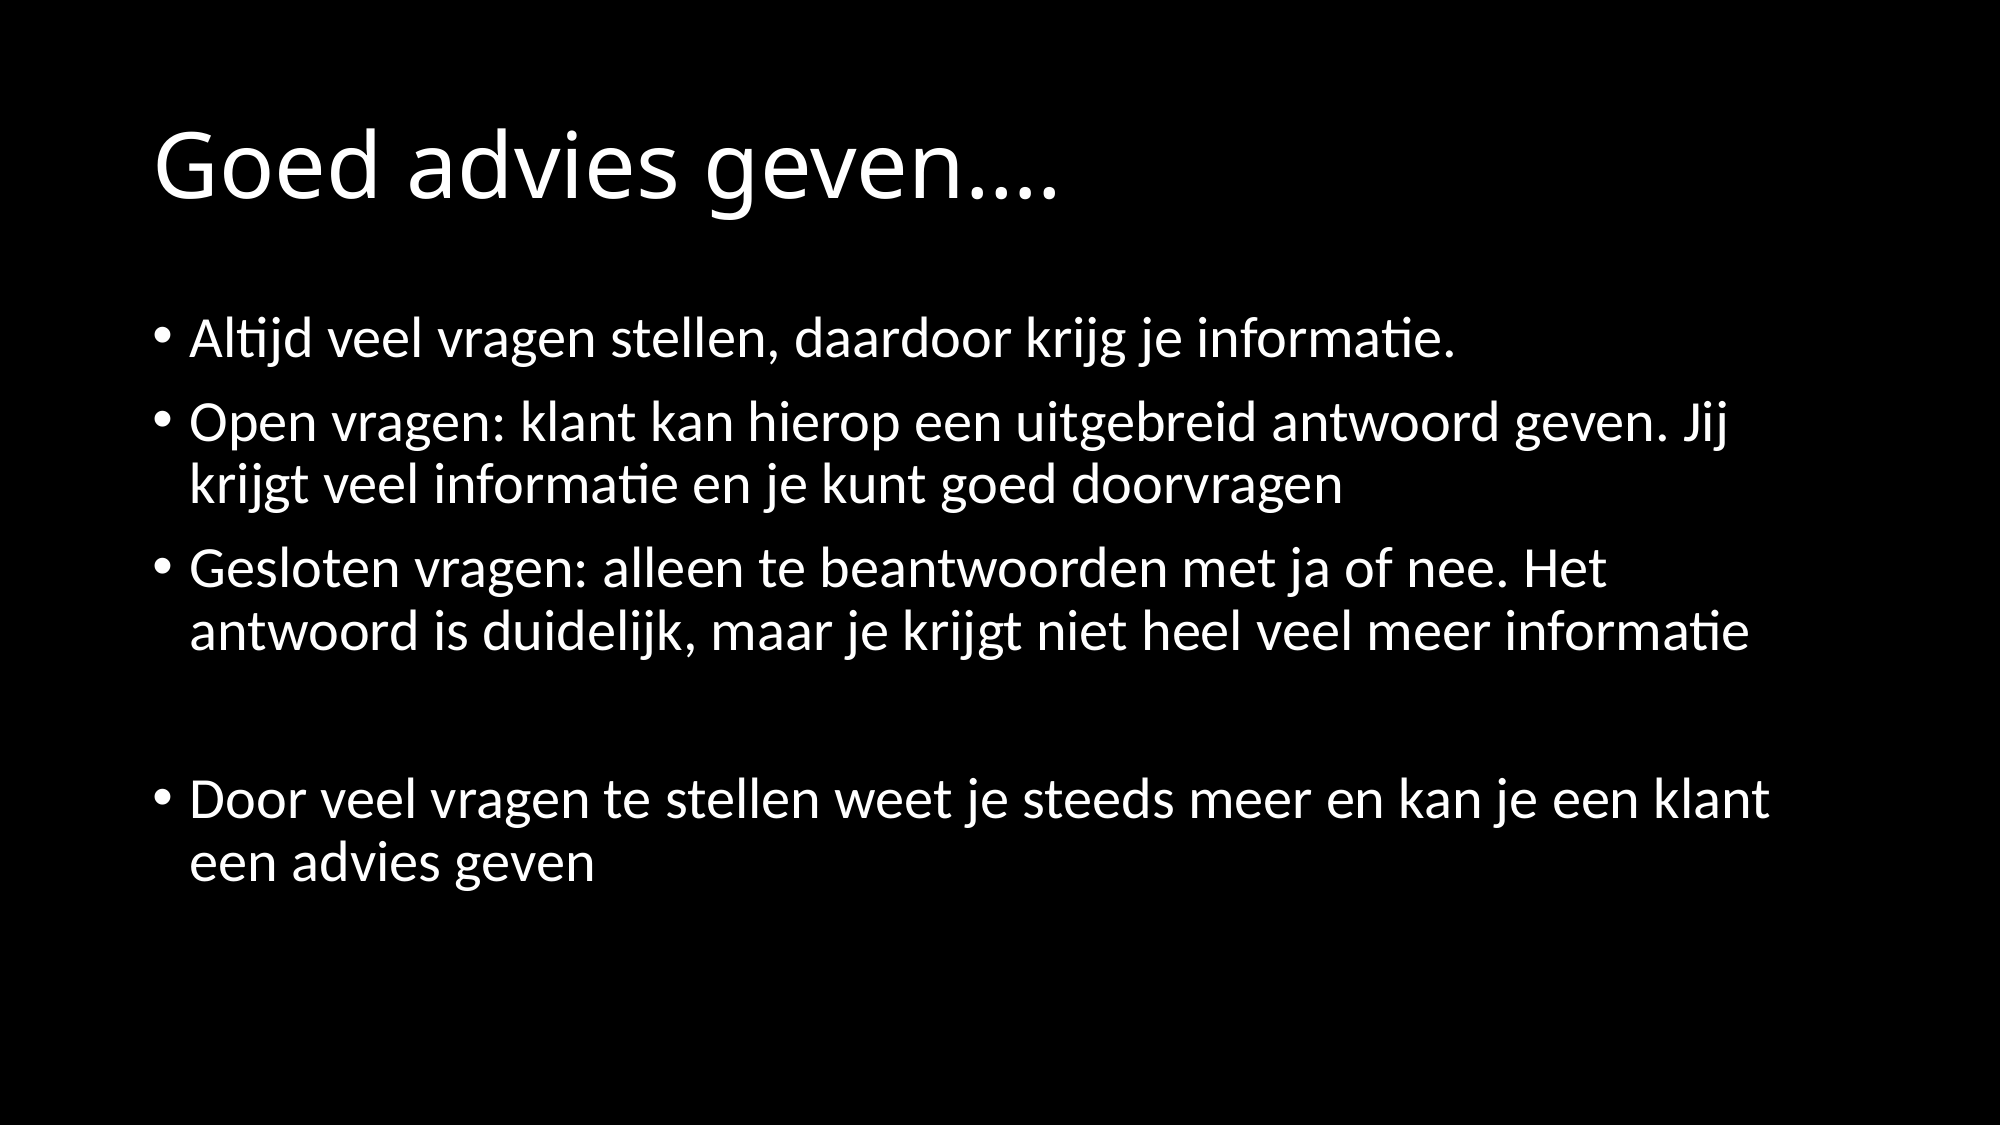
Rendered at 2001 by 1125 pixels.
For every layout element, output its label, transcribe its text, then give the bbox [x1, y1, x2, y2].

list Altijd veel vragen stellen, daardoor krijg je informatie. Open vragen: klant kan hierop een uitgebreid antwoord geven. Jij krijgt veel informatie en je kunt goed doorvragen Gesloten vragen: alleen te beantwoorden met ja of nee. Het antwoord is duidelijk, maar je krijgt niet heel veel meer informatie Door veel vragen te stellen weet je steeds meer en kan je een klant een advies geven [137, 299, 1863, 1014]
title Goed advies geven…. [137, 59, 1863, 278]
